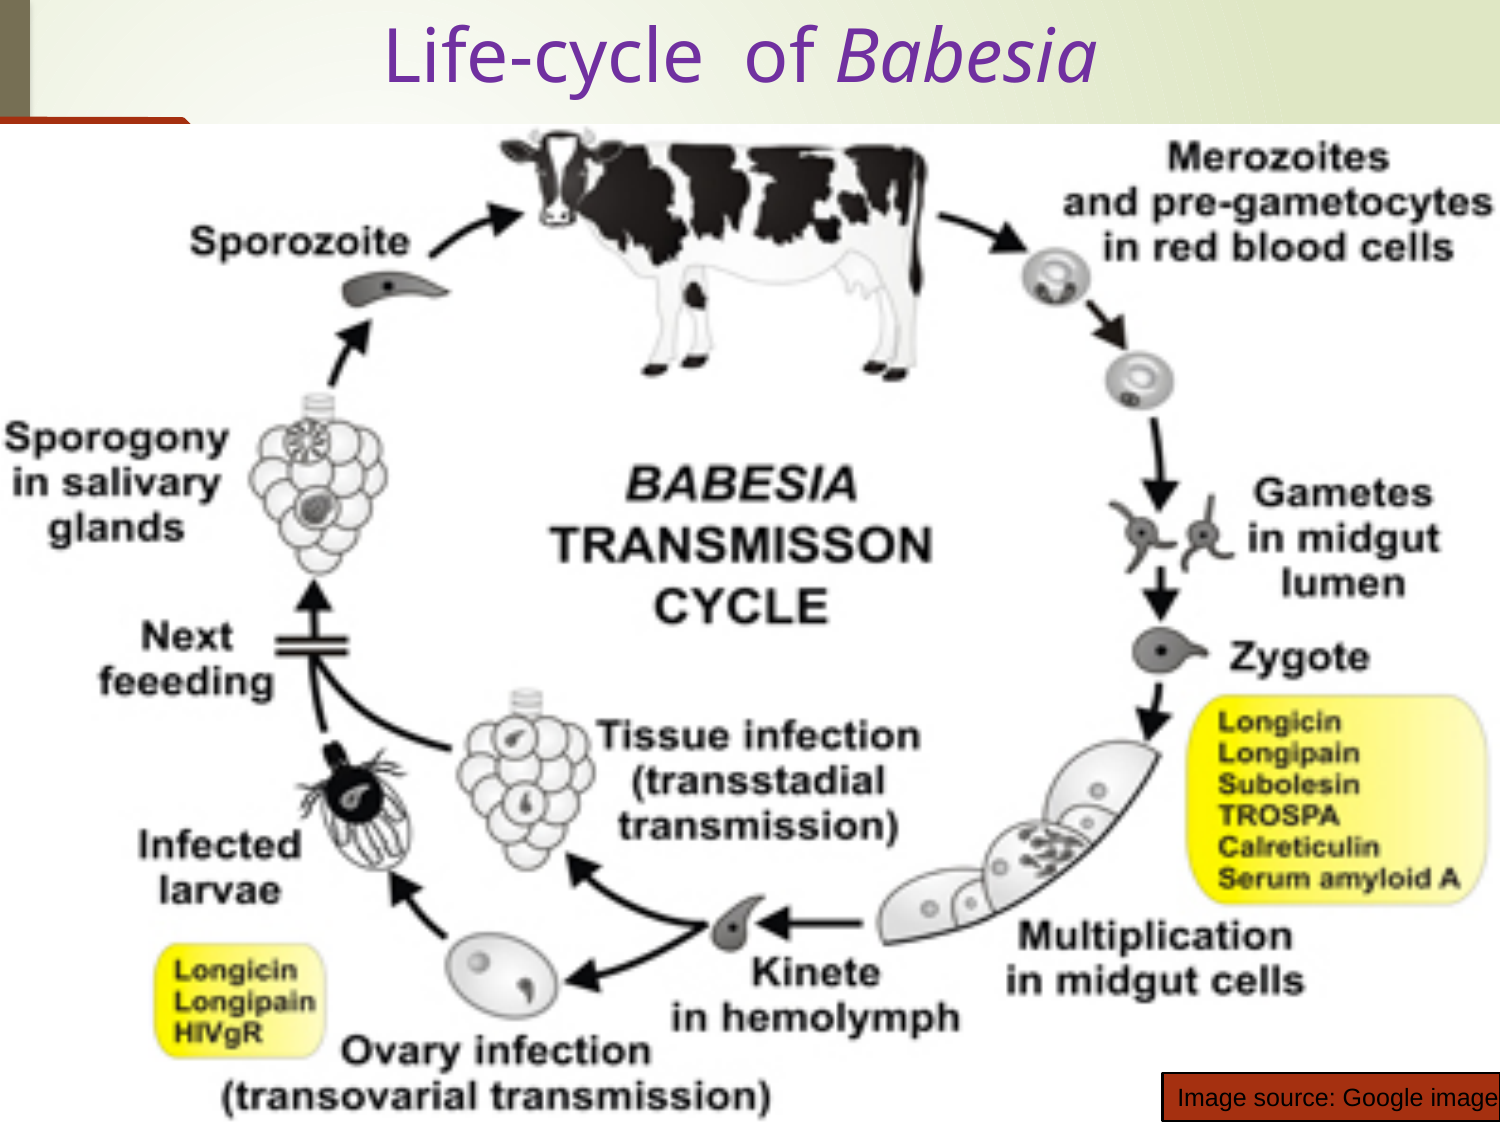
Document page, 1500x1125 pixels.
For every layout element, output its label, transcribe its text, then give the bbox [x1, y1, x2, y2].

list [0, 124, 1500, 1125]
title Life-cycle of Babesia [0, 0, 1500, 124]
